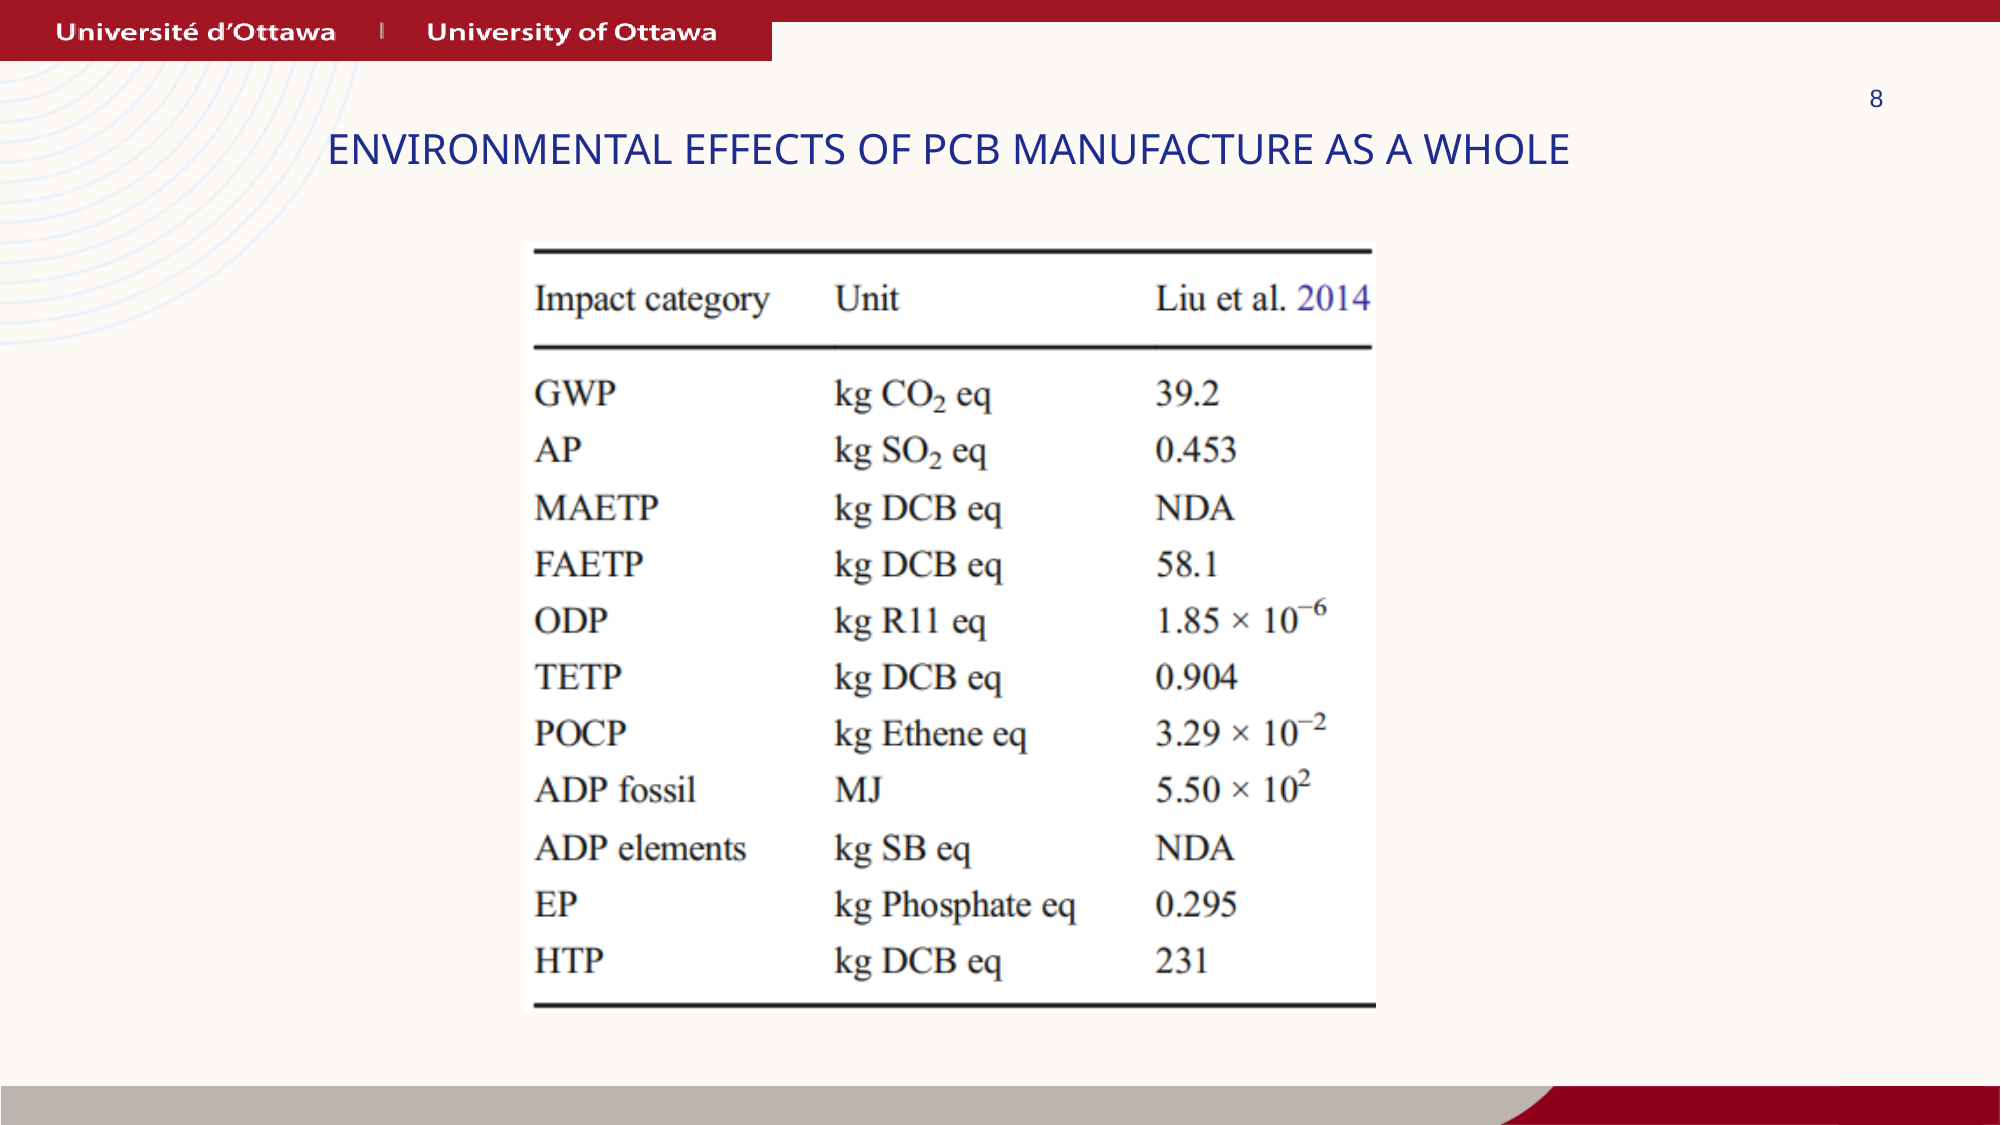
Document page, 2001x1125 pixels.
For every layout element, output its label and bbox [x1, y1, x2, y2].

text_box [0, 0, 2000, 1125]
list [524, 242, 1376, 1012]
